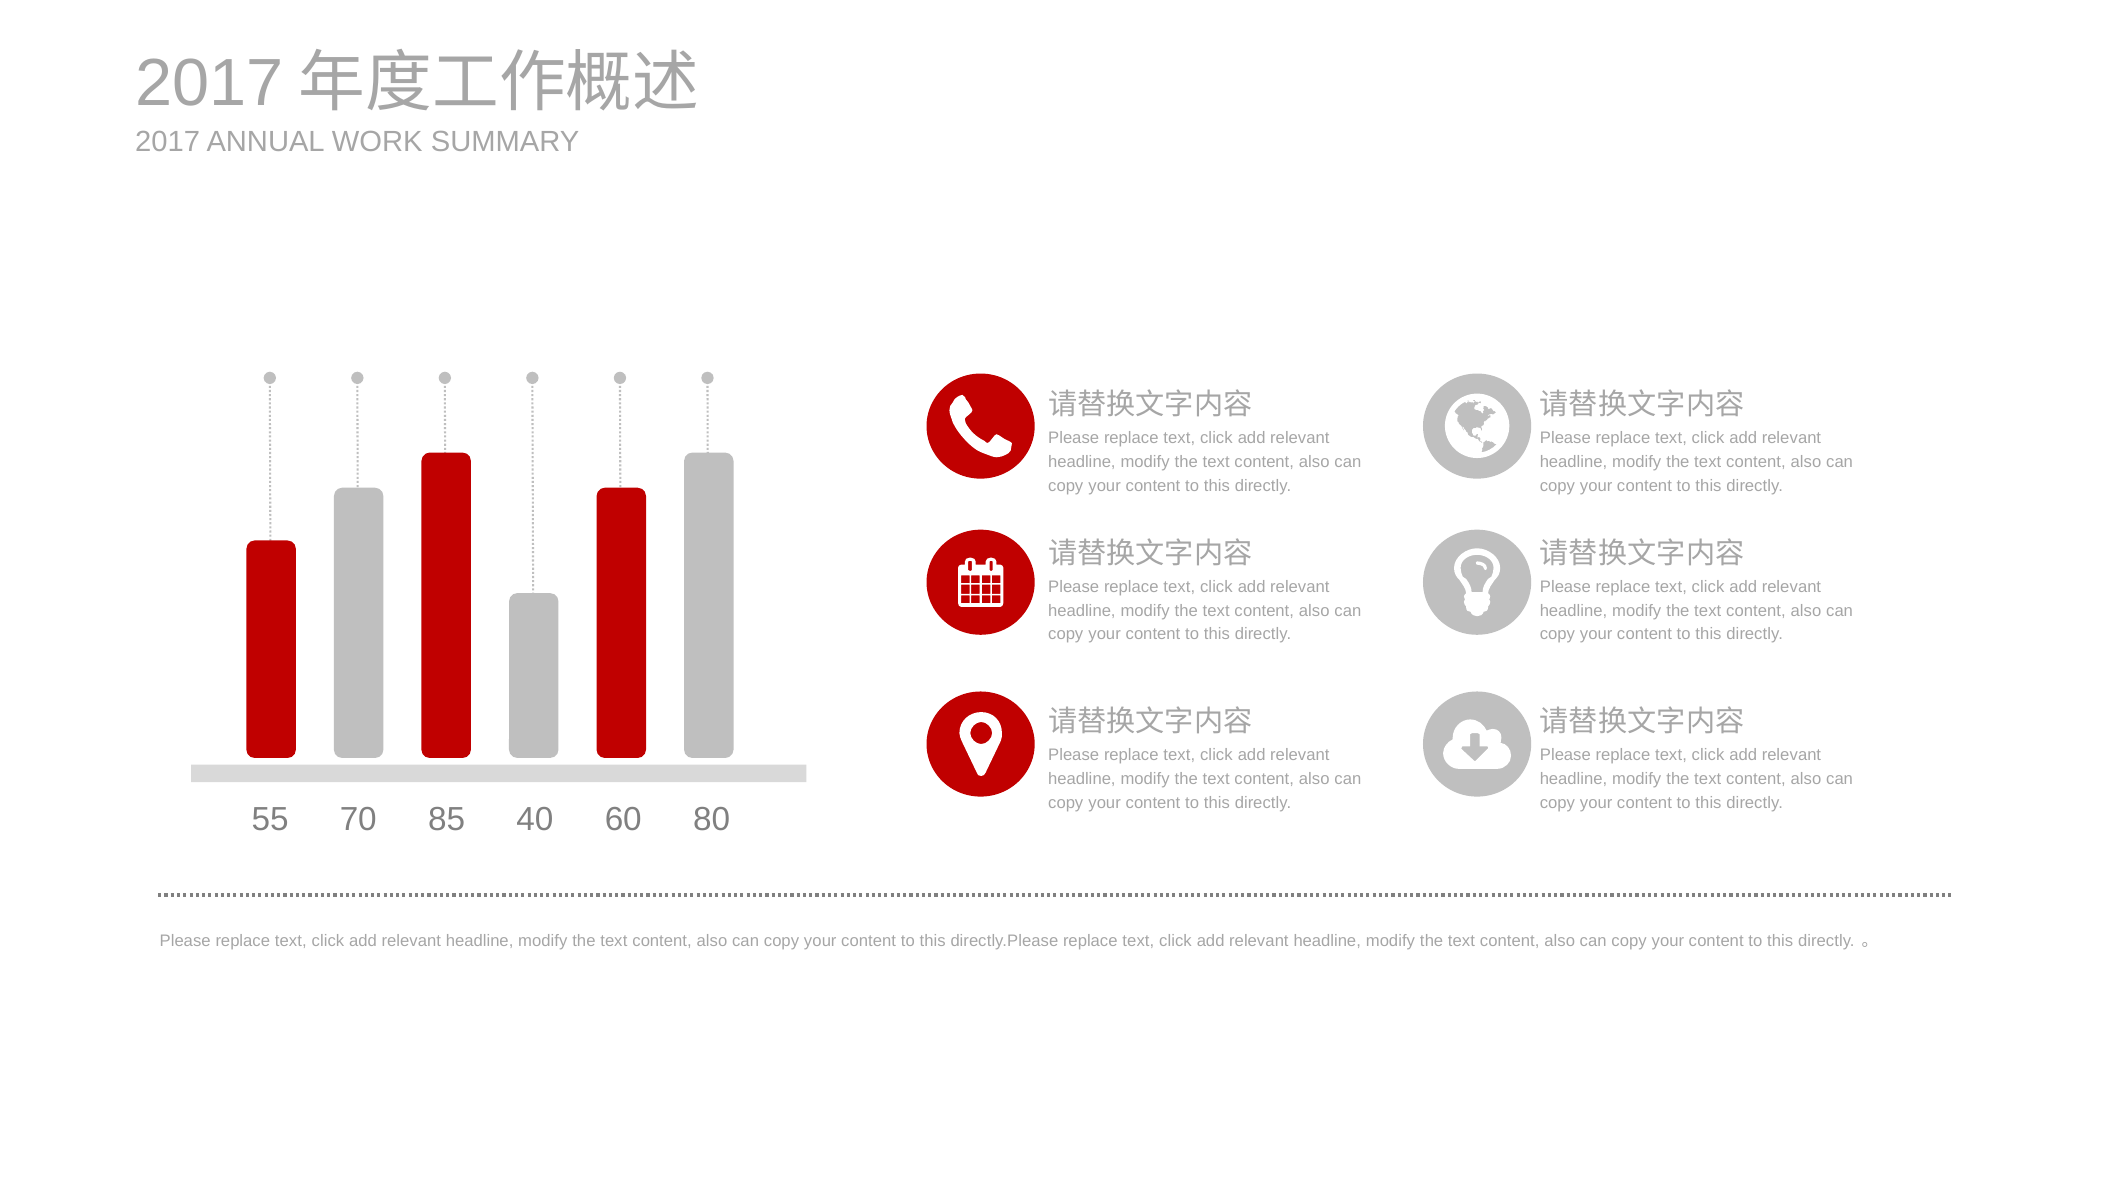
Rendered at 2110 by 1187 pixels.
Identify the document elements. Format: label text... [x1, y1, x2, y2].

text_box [926, 691, 1035, 797]
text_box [1422, 529, 1532, 635]
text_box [421, 377, 471, 758]
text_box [596, 377, 646, 758]
text_box 55 [251, 789, 289, 837]
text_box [1539, 527, 1874, 643]
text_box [926, 529, 1035, 635]
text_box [333, 377, 384, 758]
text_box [1048, 527, 1383, 643]
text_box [1422, 691, 1532, 797]
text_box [684, 377, 734, 758]
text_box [1422, 373, 1532, 479]
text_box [1048, 695, 1383, 811]
text_box 70 [339, 789, 377, 837]
text_box 60 [604, 789, 642, 837]
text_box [1539, 378, 1874, 494]
text_box 2017 ANNUAL WORK SUMMARY [135, 122, 596, 158]
text_box [190, 763, 807, 783]
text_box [509, 377, 559, 758]
text_box Please replace text, click add relevant headline, modify the text content, also can copy your content to this directly.Please replace text, click add relevant headline, modify the text content, also can copy your content to this directly.。 [159, 925, 1950, 950]
text_box 2017年度工作概述 [135, 38, 783, 119]
text_box 40 [516, 789, 554, 837]
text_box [1048, 378, 1392, 494]
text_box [926, 373, 1035, 479]
text_box 80 [692, 789, 731, 837]
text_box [1539, 695, 1874, 811]
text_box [246, 377, 296, 758]
text_box 85 [428, 789, 466, 837]
